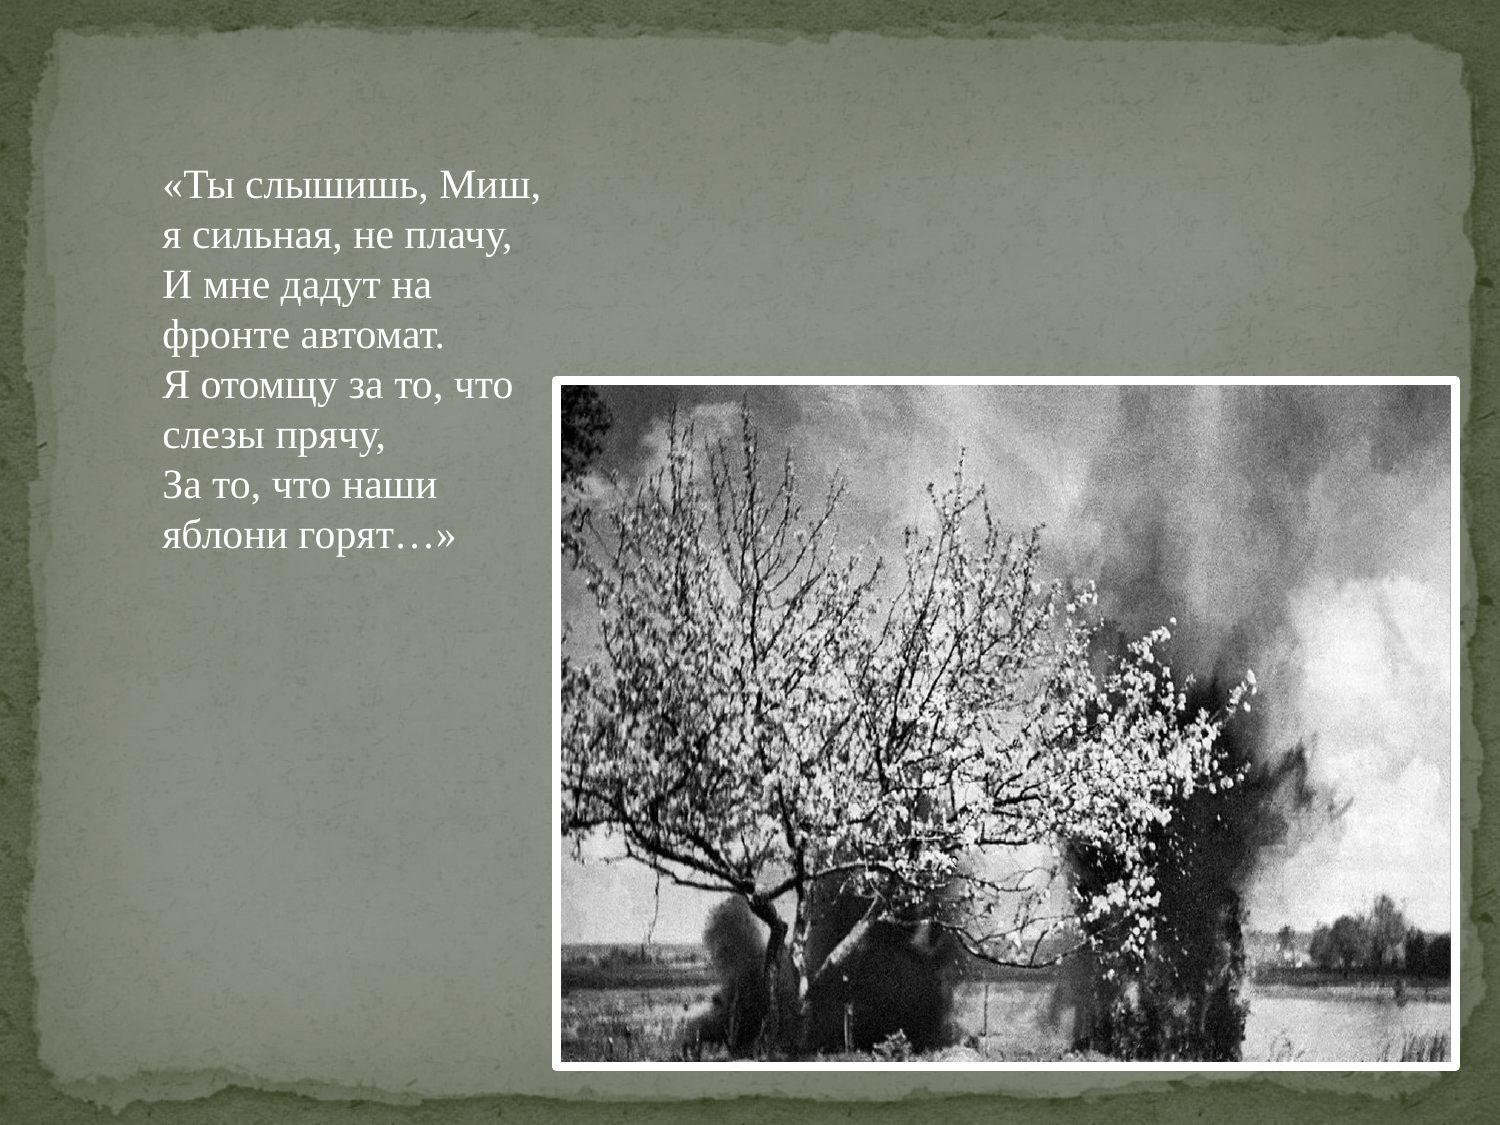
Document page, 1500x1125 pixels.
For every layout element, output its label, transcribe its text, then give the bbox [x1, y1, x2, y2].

picture [561, 385, 1451, 1062]
text_box «Ты слышишь, Миш, я сильная, не плачу, И мне дадут на фронте автомат. Я отомщу за то, что слезы прячу, За то, что наши яблони горят…» [147, 148, 561, 564]
